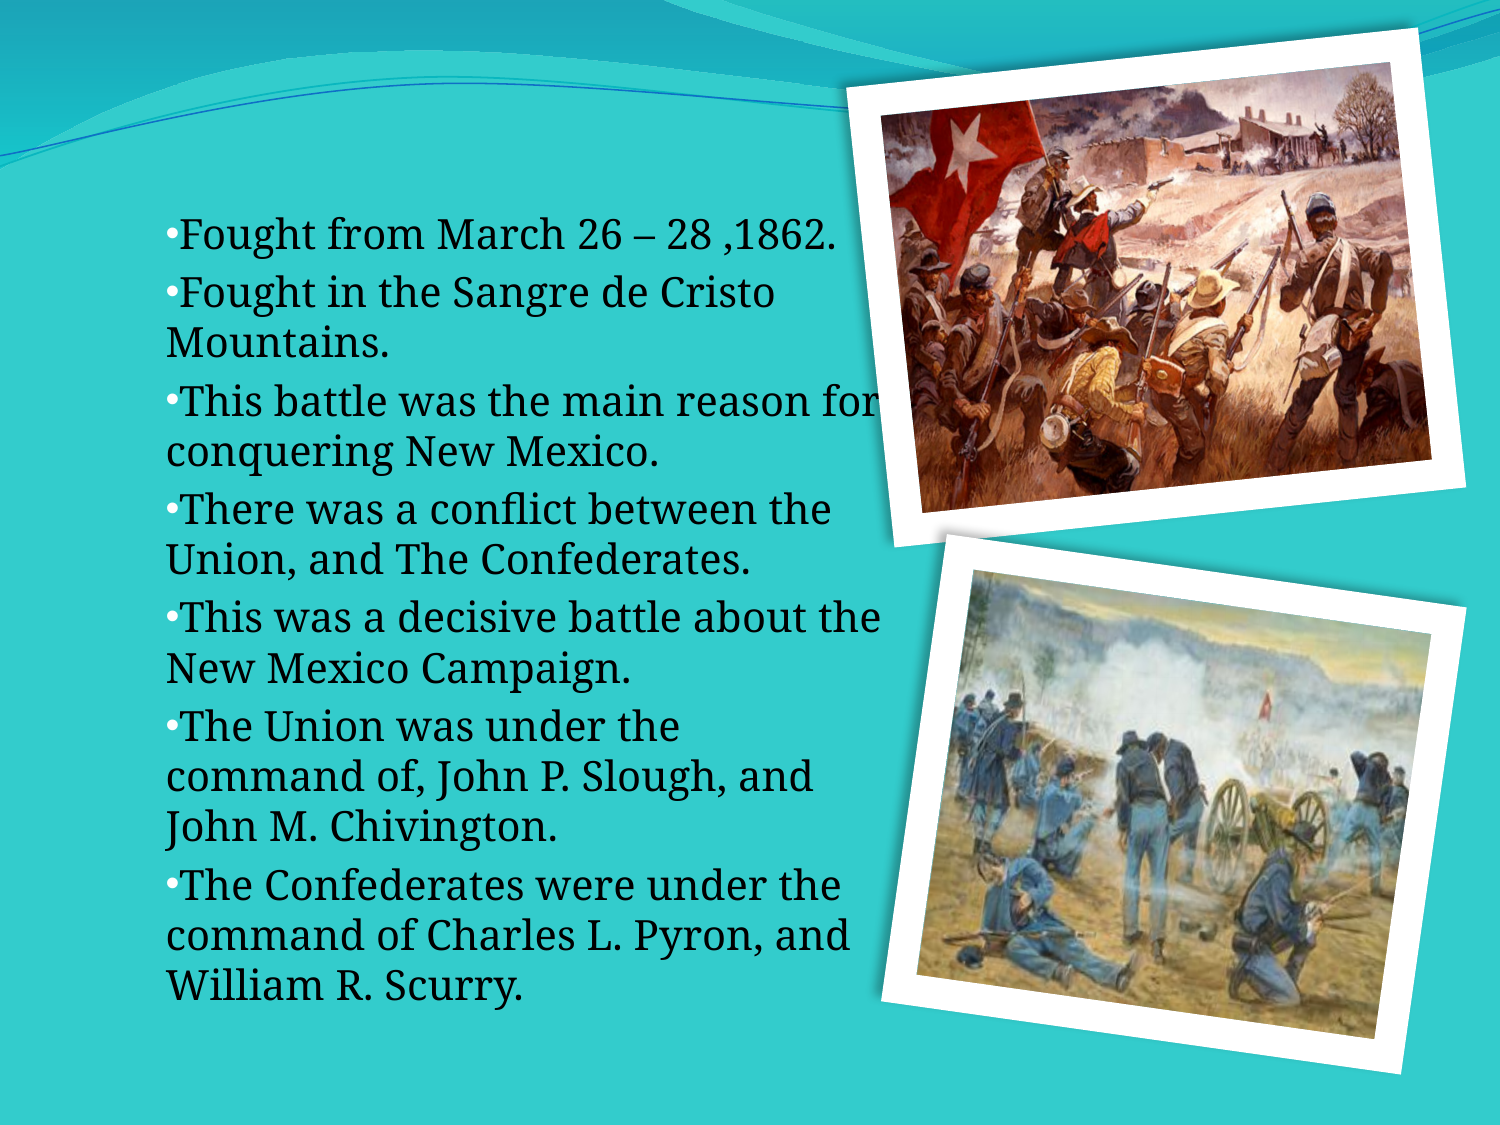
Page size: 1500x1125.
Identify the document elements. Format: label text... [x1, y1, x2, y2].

picture [1163, 63, 1392, 87]
picture [881, 115, 894, 234]
picture [1245, 1020, 1376, 1039]
list Fought from March 26 – 28 ,1862. Fought in the Sangre de Cristo Mountains. This battle was the main reason for conquering New Mexico. There was a conflict between the Union, and The Confederates. This was a decisive battle about the New Mexico Campaign. The Union was under the command of, John P. Slough, and John M. Chivington. The Confederates were under the command of Charles L. Pyron, and William R. Scurry. [162, 200, 888, 1025]
picture [921, 499, 1047, 512]
picture [1417, 328, 1431, 461]
picture [917, 841, 937, 977]
picture [1410, 632, 1431, 778]
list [899, 87, 1413, 488]
picture [942, 570, 1406, 1010]
